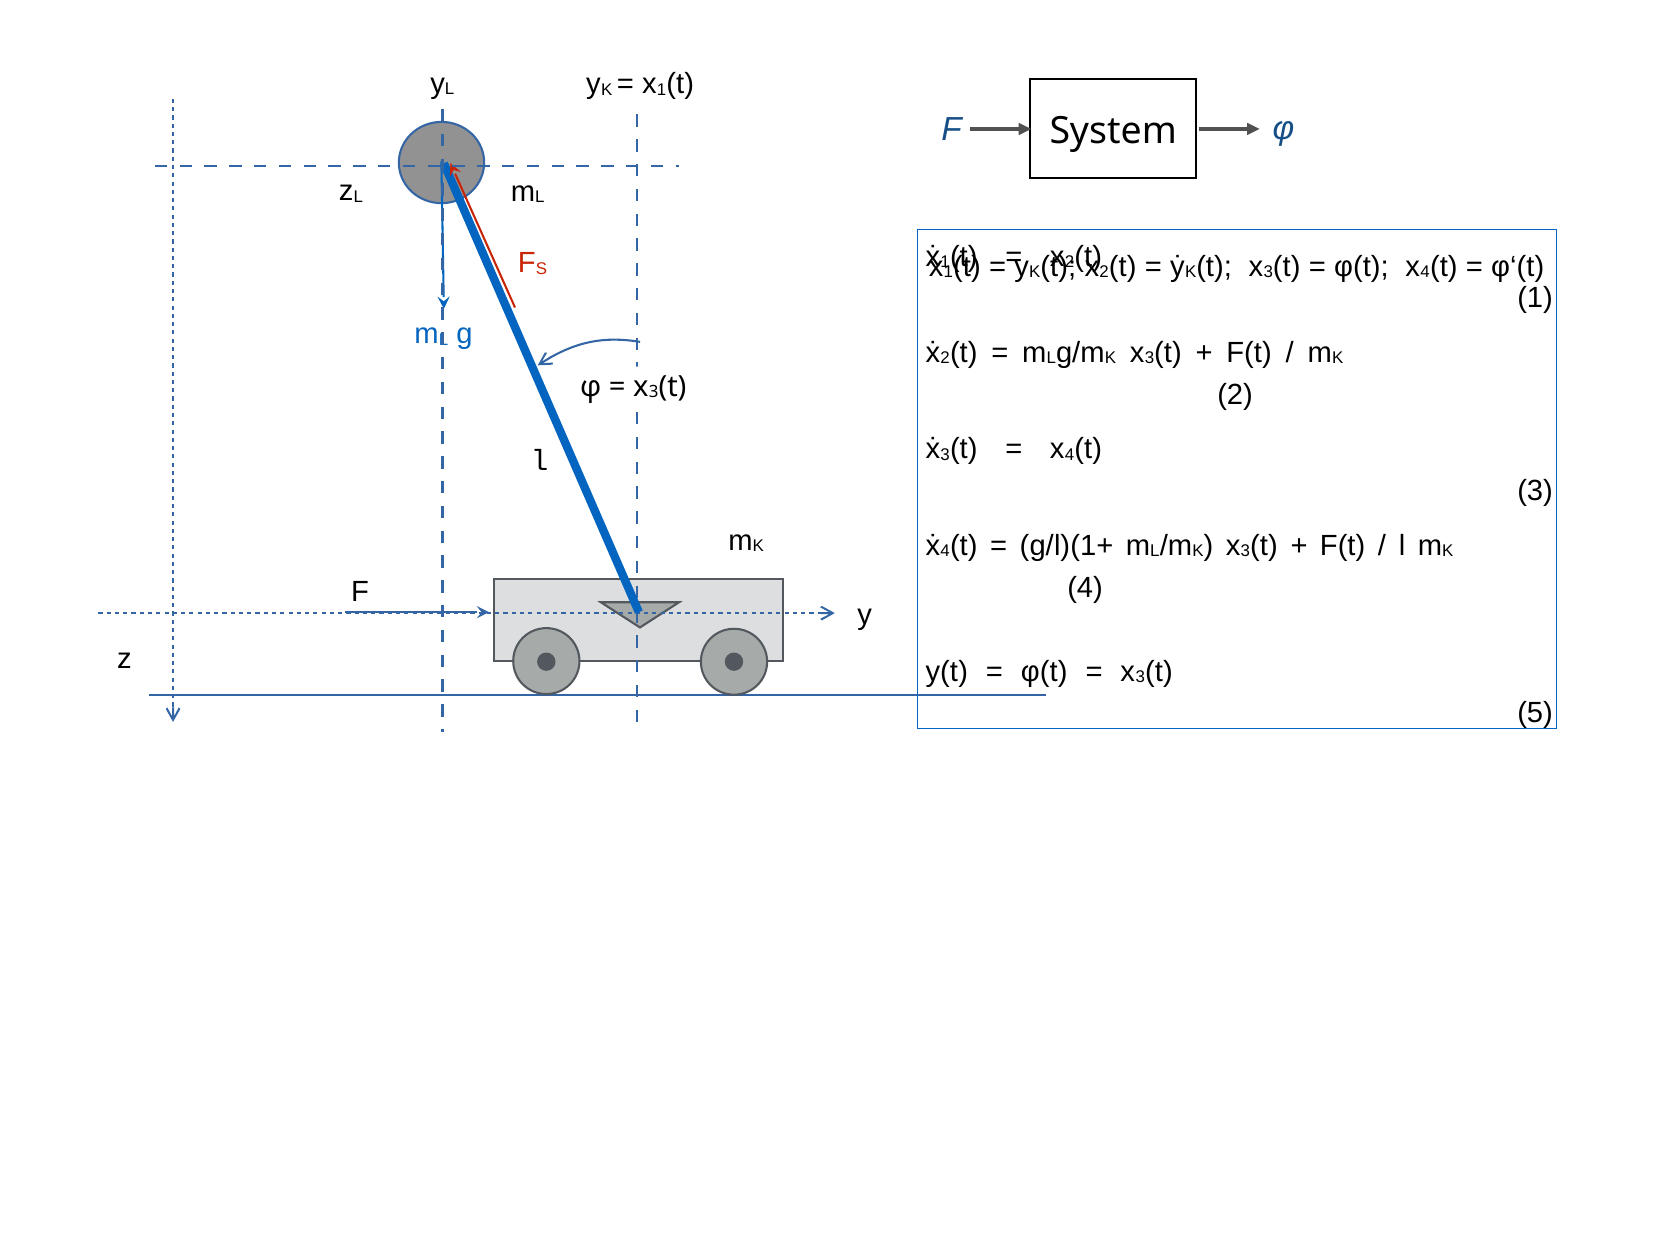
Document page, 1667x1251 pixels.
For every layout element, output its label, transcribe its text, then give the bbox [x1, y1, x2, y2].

text_box [165, 703, 181, 722]
text_box [449, 163, 462, 178]
text_box ẋ1(t) = x2(t) (1) ẋ2(t) = mLg/mK x3(t) + F(t) / mK (2) ẋ3(t) = x4(t) (3) ẋ4(t) = (g/l)(1+ mL/mK) x3(t) + F(t) / l mK (4) y(t) = φ(t) = x3(t) (5) [917, 229, 1557, 729]
text_box [600, 602, 680, 628]
text_box l [520, 435, 559, 483]
text_box [513, 628, 580, 695]
text_box [493, 579, 784, 661]
text_box z [96, 633, 153, 681]
text_box F [915, 100, 988, 160]
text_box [1030, 79, 1197, 179]
text_box φ [1247, 99, 1320, 159]
text_box mL [499, 154, 557, 210]
text_box [817, 605, 835, 621]
text_box [537, 339, 641, 366]
text_box φ = x3(t) [580, 366, 687, 402]
text_box [700, 628, 768, 695]
text_box mL g [402, 281, 485, 383]
text_box yL [414, 57, 471, 106]
text_box [970, 122, 1025, 136]
text_box yK = x1(t) [552, 46, 728, 117]
text_box y [836, 589, 894, 638]
text_box x1(t) = yK(t); x2(t) = ẏK(t); x3(t) = φ(t); x4(t) = φ‘(t) [920, 232, 1554, 291]
text_box [398, 121, 485, 204]
text_box zL [322, 165, 380, 213]
text_box F [340, 565, 380, 614]
text_box mK [717, 503, 775, 574]
text_box [476, 606, 490, 619]
text_box [537, 652, 556, 671]
text_box [724, 652, 744, 671]
text_box FS [491, 210, 574, 312]
